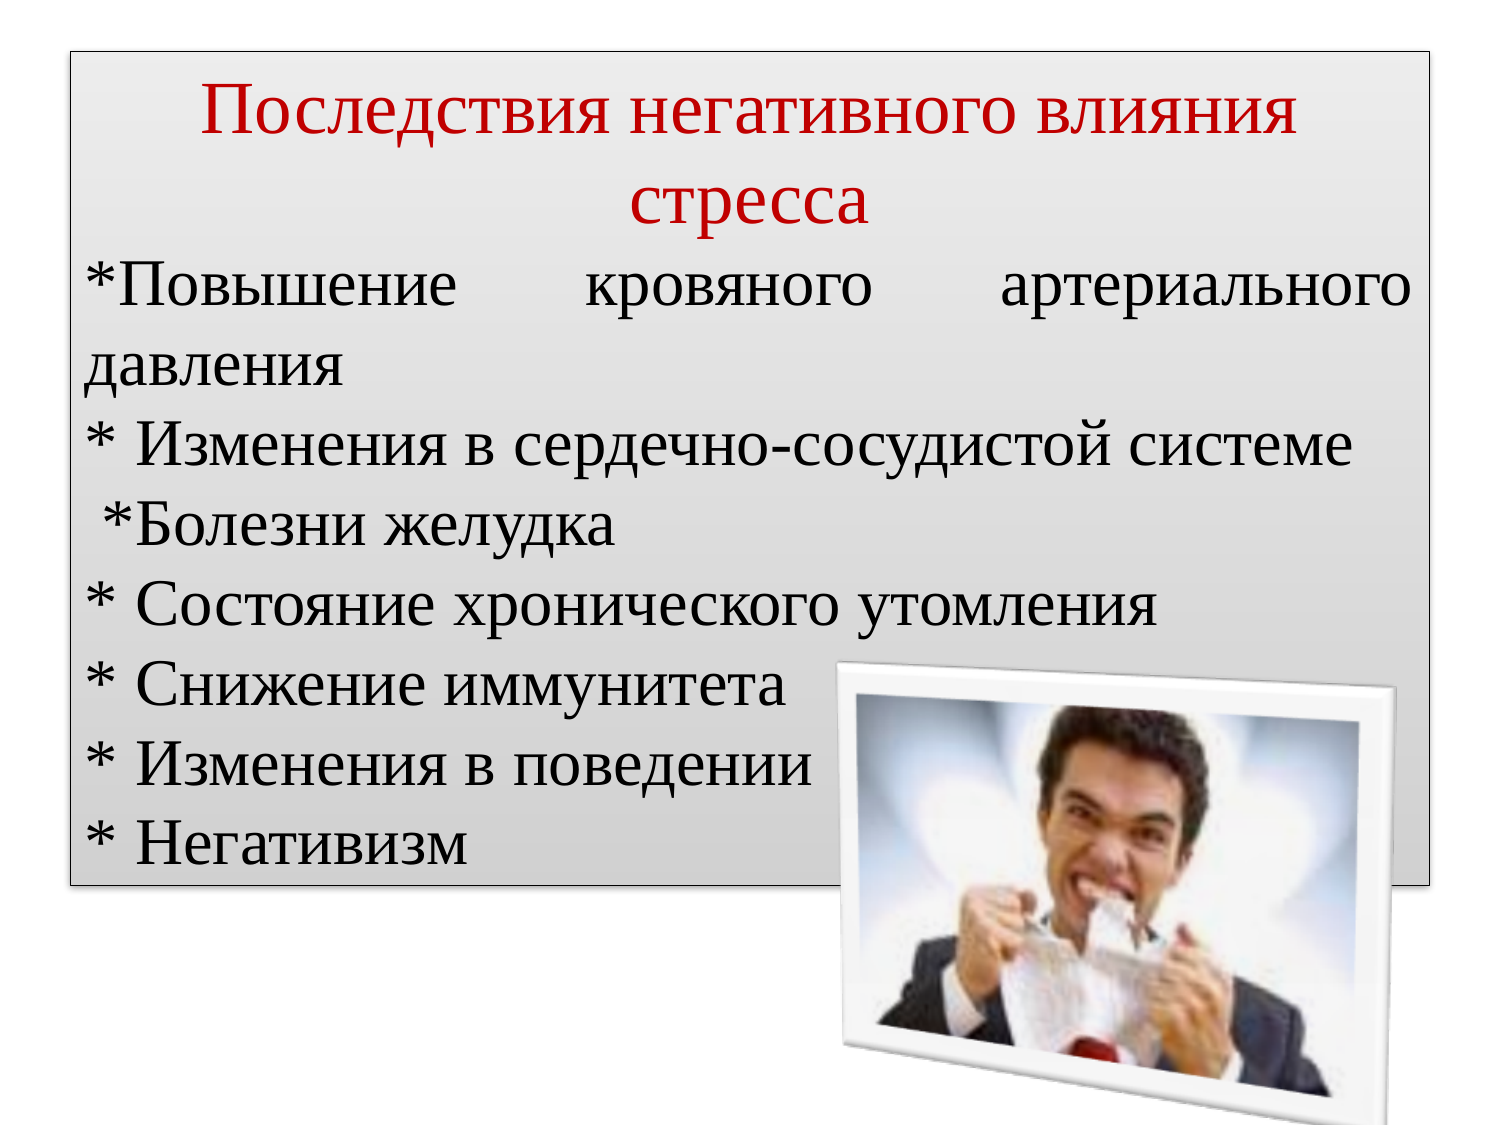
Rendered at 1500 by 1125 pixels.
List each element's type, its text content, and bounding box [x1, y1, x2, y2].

text_box Последствия негативного влияния стресса *Повышение кровяного артериального давления * Изменения в сердечно-сосудистой системе *Болезни желудка * Состояние хронического утомления * Снижение иммунитета * Изменения в поведении * Негативизм [70, 51, 1430, 886]
picture [830, 654, 1403, 1125]
